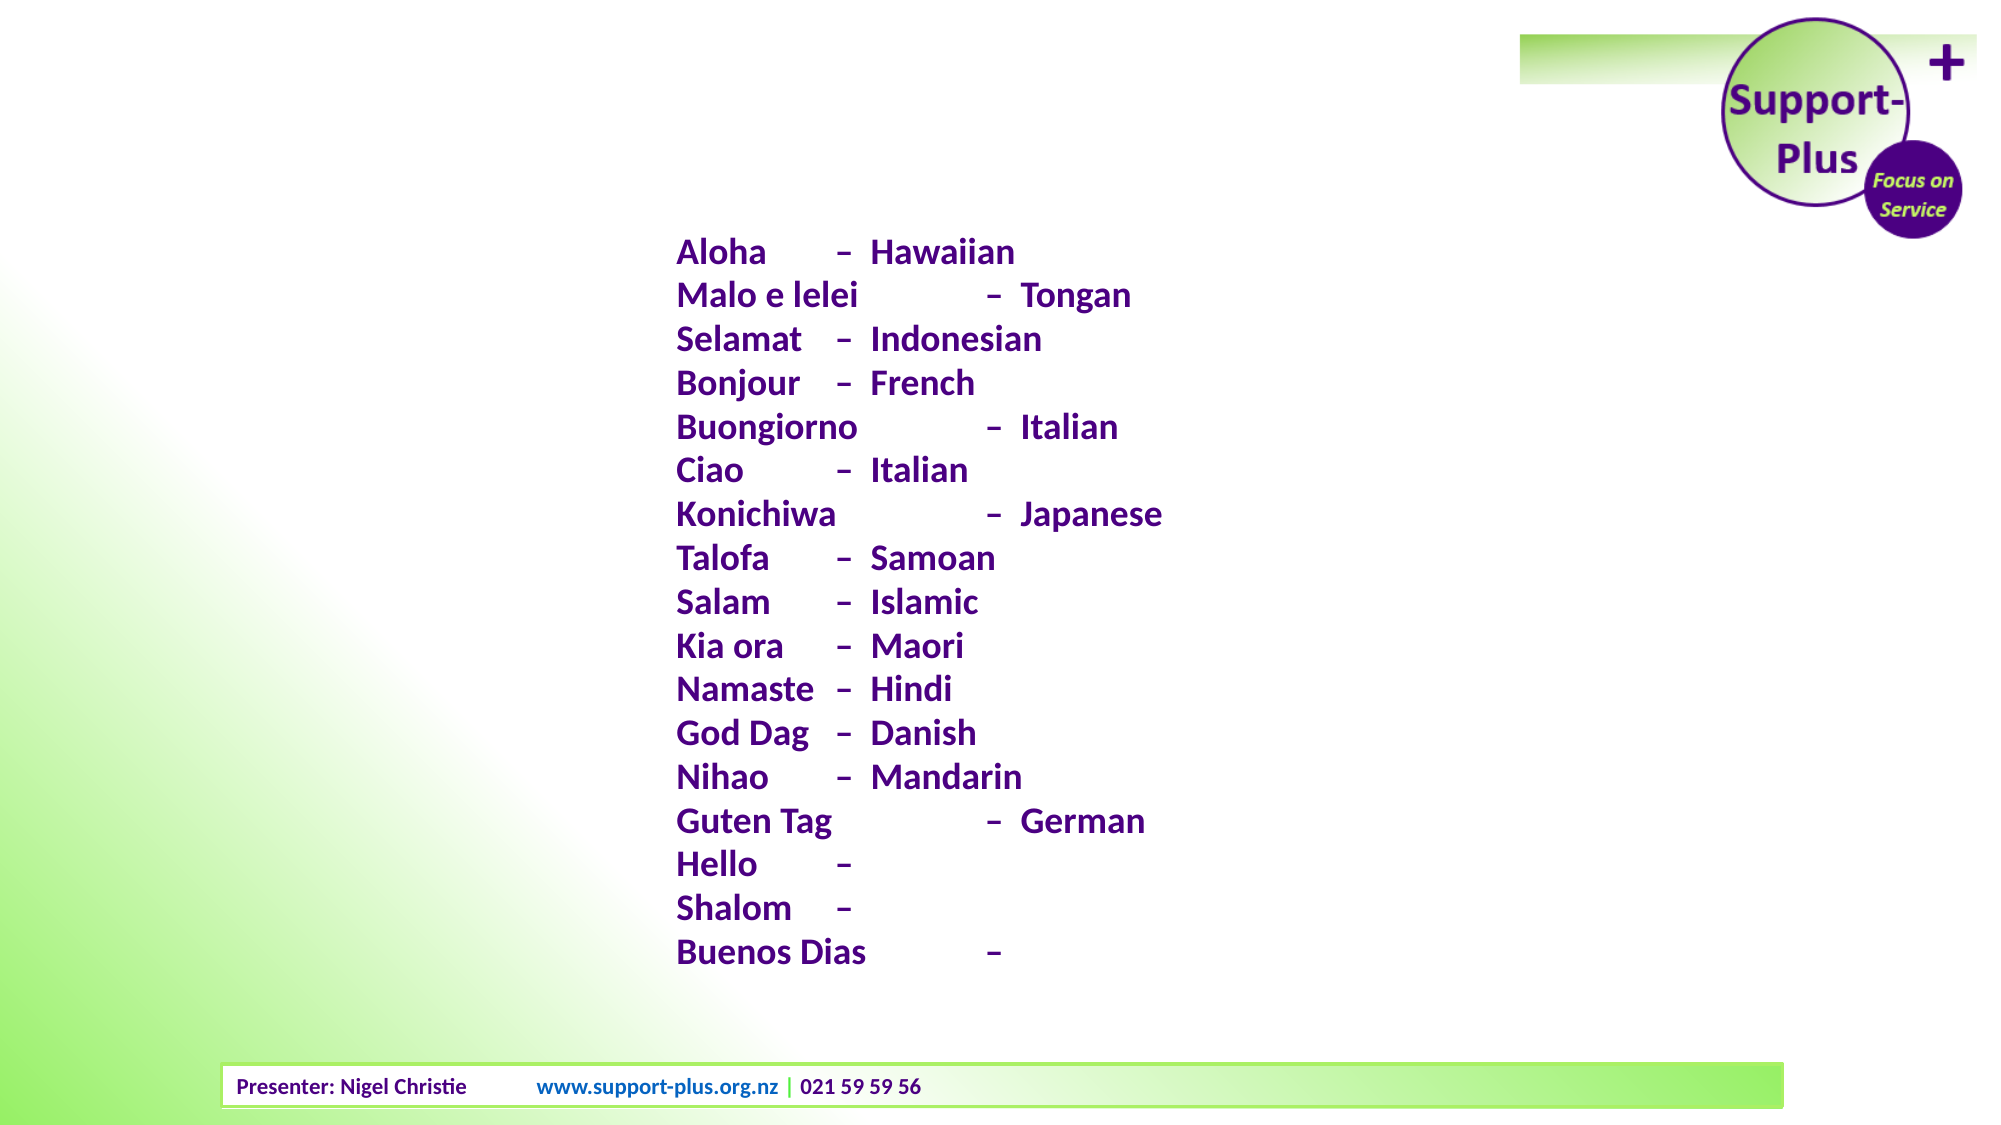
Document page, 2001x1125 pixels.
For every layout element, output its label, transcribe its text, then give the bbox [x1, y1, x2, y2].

text_box Presenter: Nigel Christie www.support-plus.org.nz | 021 59 59 56 [221, 1063, 1783, 1107]
picture [1514, 15, 1983, 246]
text_box Aloha – Hawaiian Malo e lelei – Tongan Selamat – Indonesian Bonjour – French Buongiorno – Italian Ciao – Italian Konichiwa – Japanese Talofa – Samoan Salam – Islamic Kia ora – Maori Namaste – Hindi God Dag – Danish Nihao – Mandarin Guten Tag – German Hello – Shalom – Buenos Dias – [500, 239, 1500, 980]
